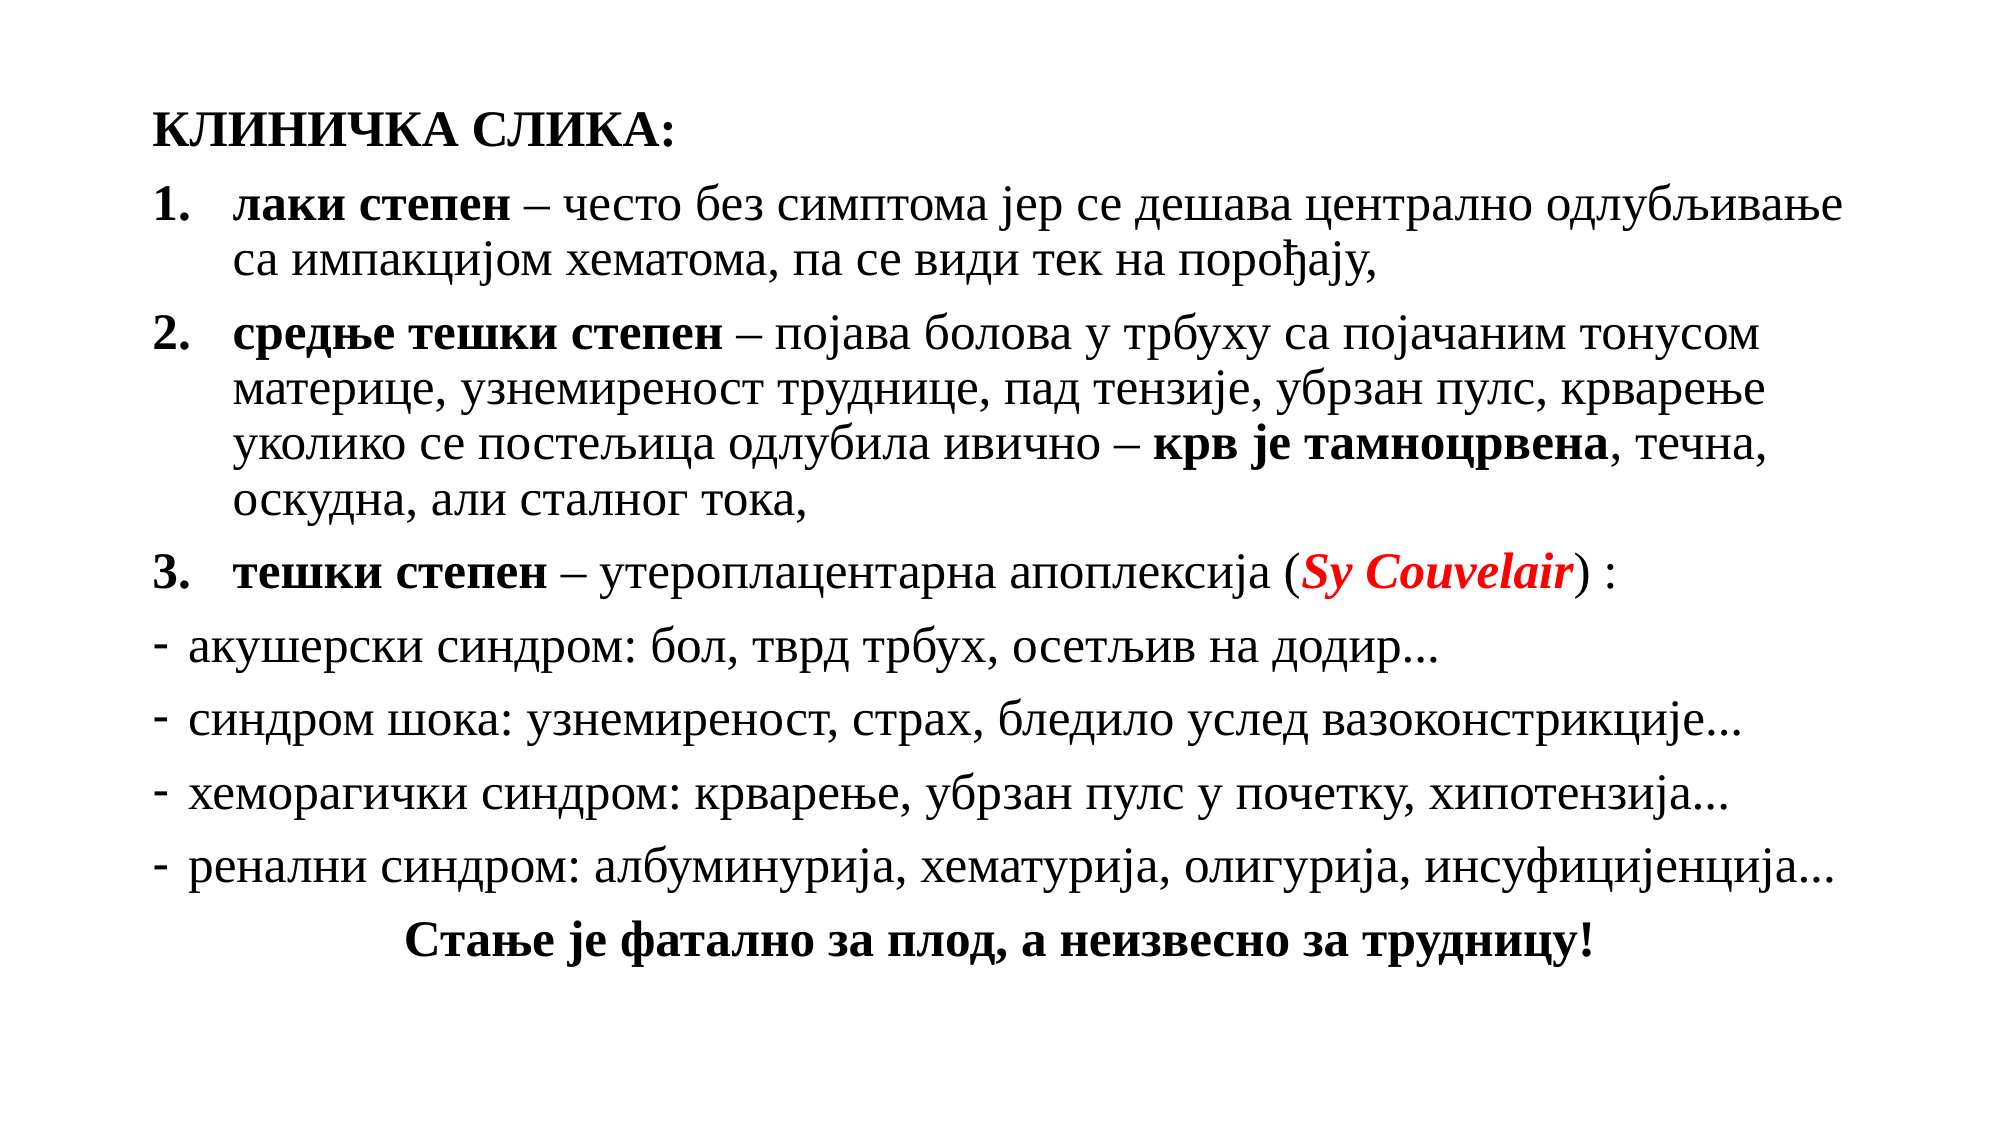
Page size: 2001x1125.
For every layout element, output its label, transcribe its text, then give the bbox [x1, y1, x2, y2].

list КЛИНИЧКА СЛИКА: лаки степен – често без симптома јер се дешава централно одлубљивање са импакцијом хематома, па се види тек на порођају, средње тешки степен – појава болова у трбуху са појачаним тонусом материце, узнемиреност труднице, пад тензије, убрзан пулс, крварење уколико се постељица одлубила ивично – крв је тамноцрвена, течна, оскудна, али сталног тока, тешки степен – утероплацентарна апоплексија (Sy Couvelair) : акушерски синдром: бол, тврд трбух, осетљив на додир... синдром шока: узнемиреност, страх, бледило услед вазоконстрикције... хеморагички синдром: крварење, убрзан пулс у почетку, хипотензија... ренални синдром: албуминурија, хематурија, олигурија, инсуфицијенција... Стање је фатално за плод, а неизвесно за трудницу! [137, 95, 1863, 1014]
